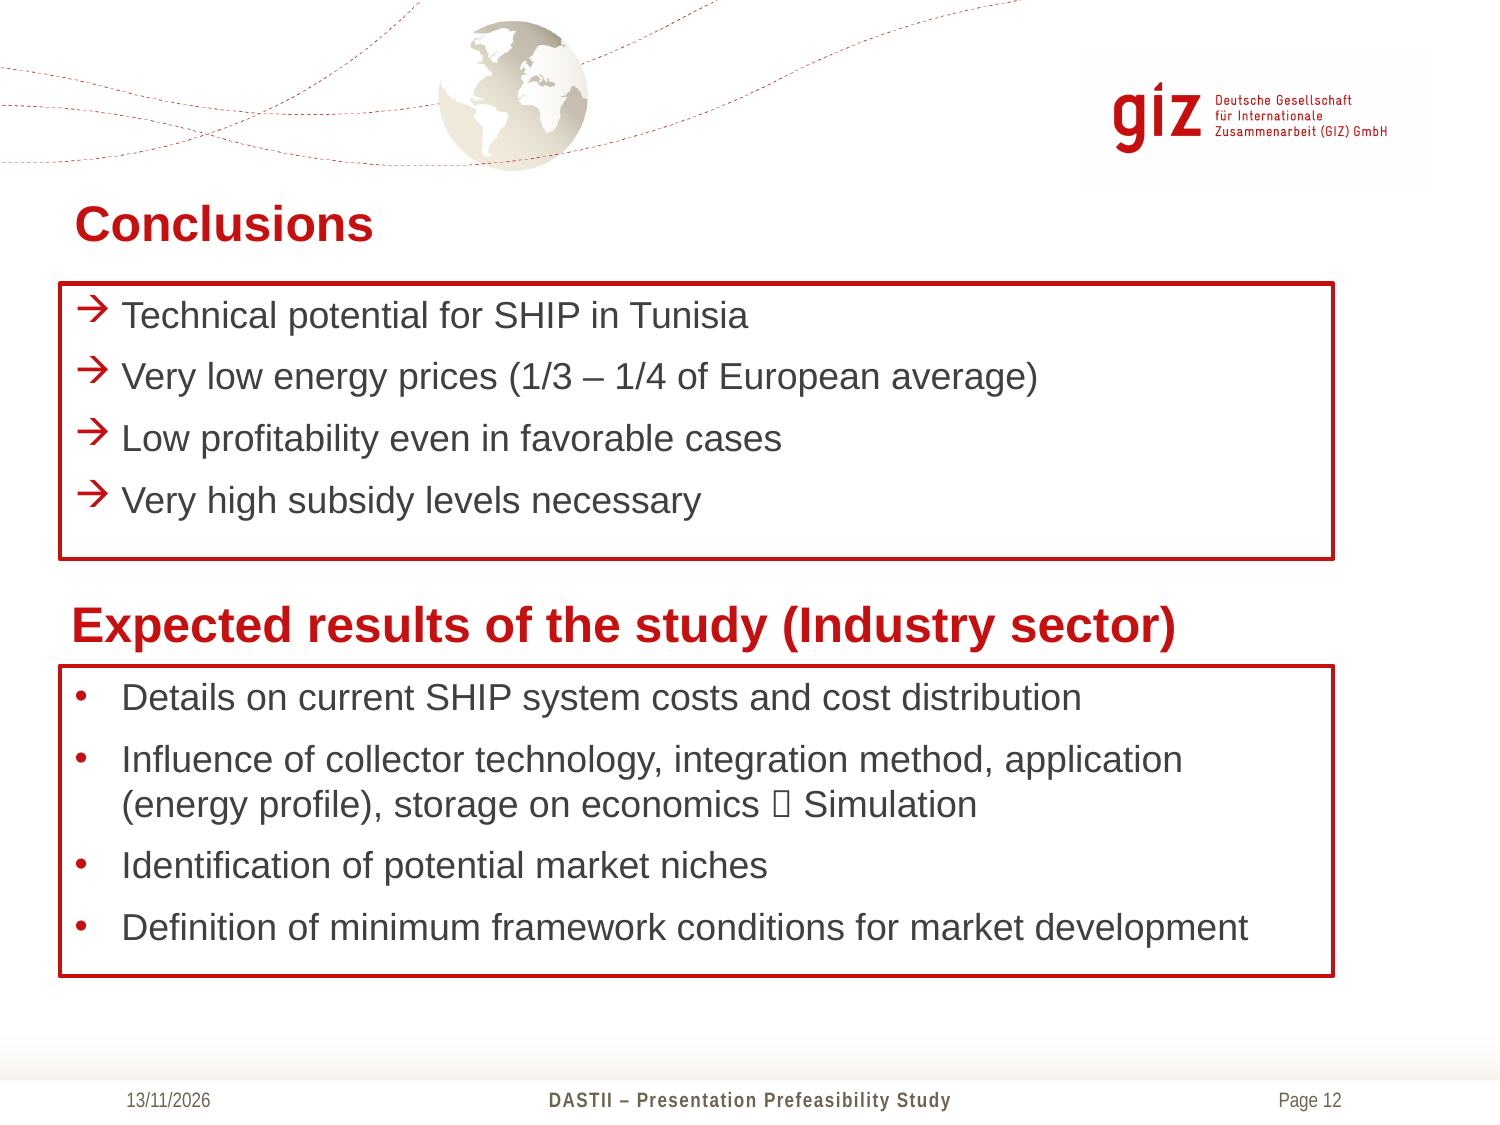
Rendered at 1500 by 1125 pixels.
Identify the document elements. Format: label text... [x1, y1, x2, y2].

picture [0, 0, 1500, 194]
text_box Conclusions [59, 184, 1423, 286]
picture [0, 959, 1500, 1081]
text_box Details on current SHIP system costs and cost distribution Influence of collector technology, integration method, application (energy profile), storage on economics  Simulation Identification of potential market niches Definition of minimum framework conditions for market development [58, 687, 1335, 978]
footer DASTII – Presentation Prefeasibility Study [469, 1079, 1031, 1121]
text_box Expected results of the study (Industry sector) [56, 585, 1420, 687]
text_box Technical potential for SHIP in Tunisia Very low energy prices (1/3 – 1/4 of European average) Low profitability even in favorable cases Very high subsidy levels necessary [58, 281, 1335, 561]
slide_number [111, 1079, 325, 1121]
